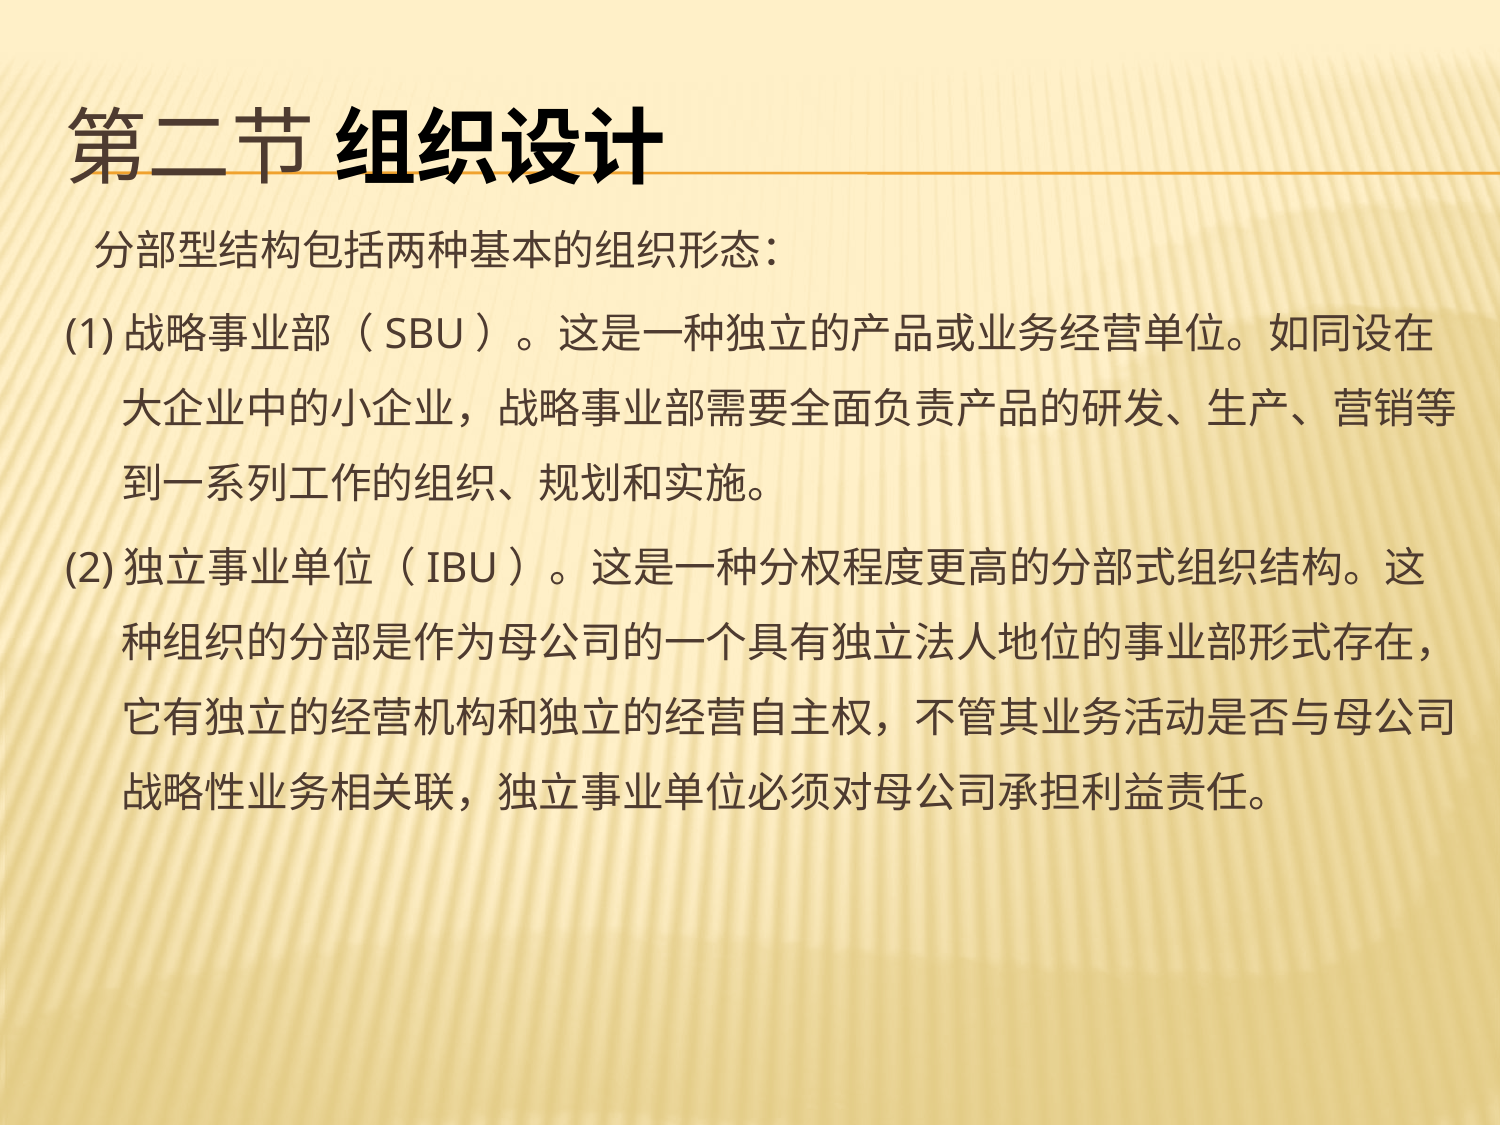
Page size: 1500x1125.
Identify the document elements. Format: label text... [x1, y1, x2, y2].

title 第二节 组织设计 [50, 75, 1475, 190]
list 分部型结构包括两种基本的组织形态： (1)战略事业部（SBU）。这是一种独立的产品或业务经营单位。如同设在大企业中的小企业，战略事业部需要全面负责产品的研发、生产、营销等到一系列工作的组织、规划和实施。 (2)独立事业单位（IBU）。这是一种分权程度更高的分部式组织结构。这种组织的分部是作为母公司的一个具有独立法人地位的事业部形式存在，它有独立的经营机构和独立的经营自主权，不管其业务活动是否与母公司战略性业务相关联，独立事业单位必须对母公司承担利益责任。 [49, 190, 1476, 934]
